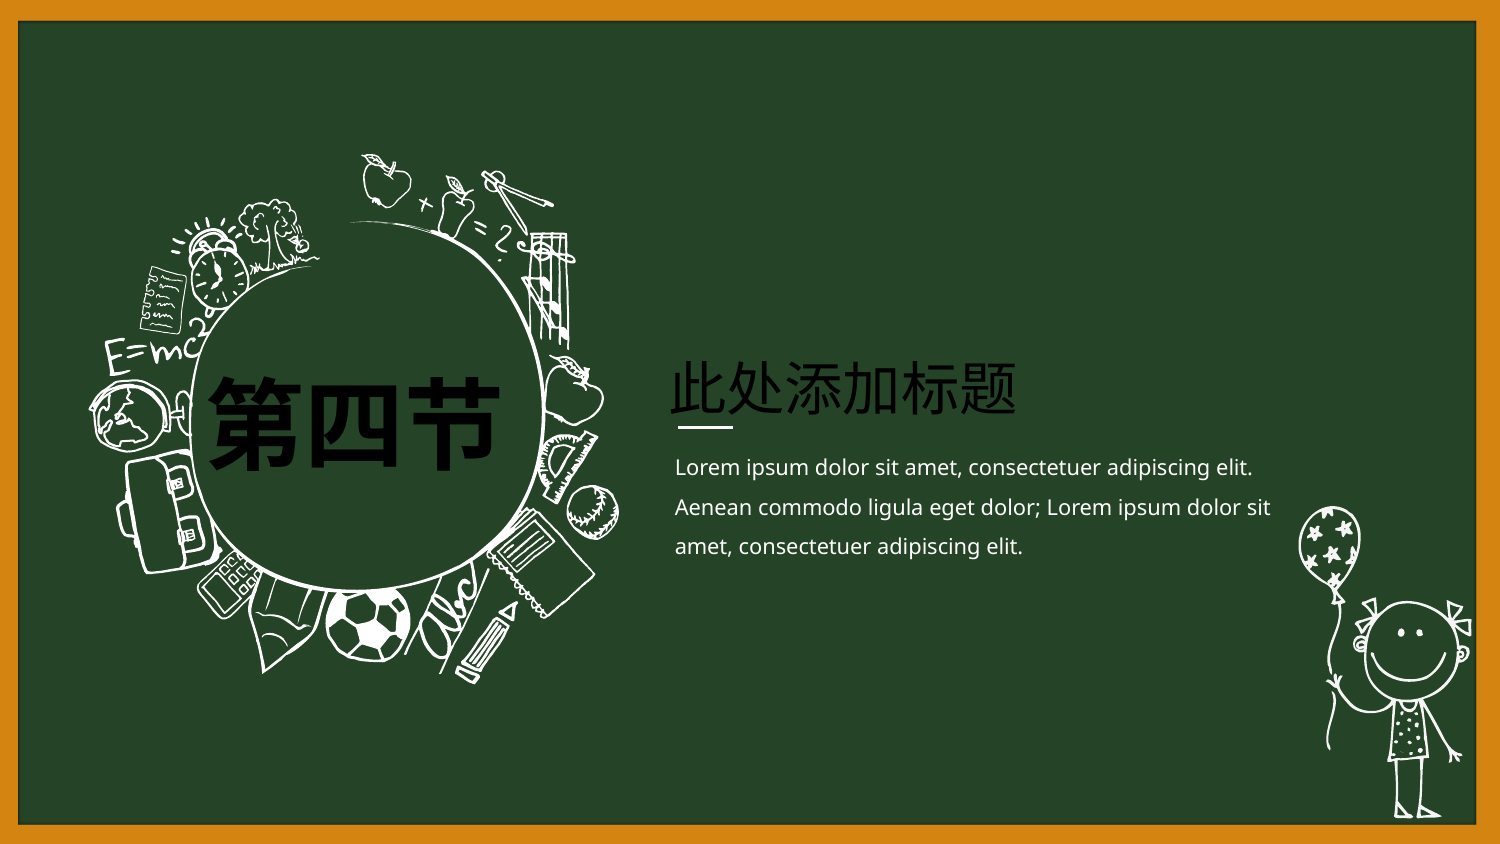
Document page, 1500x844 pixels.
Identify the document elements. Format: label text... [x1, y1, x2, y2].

text_box Lorem ipsum dolor sit amet, consectetuer adipiscing elit. Aenean commodo ligula eget dolor; Lorem ipsum dolor sit amet, consectetuer adipiscing elit. [660, 433, 1345, 567]
picture [0, 0, 1500, 844]
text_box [88, 153, 619, 685]
text_box 此处添加标题 [653, 344, 1033, 430]
